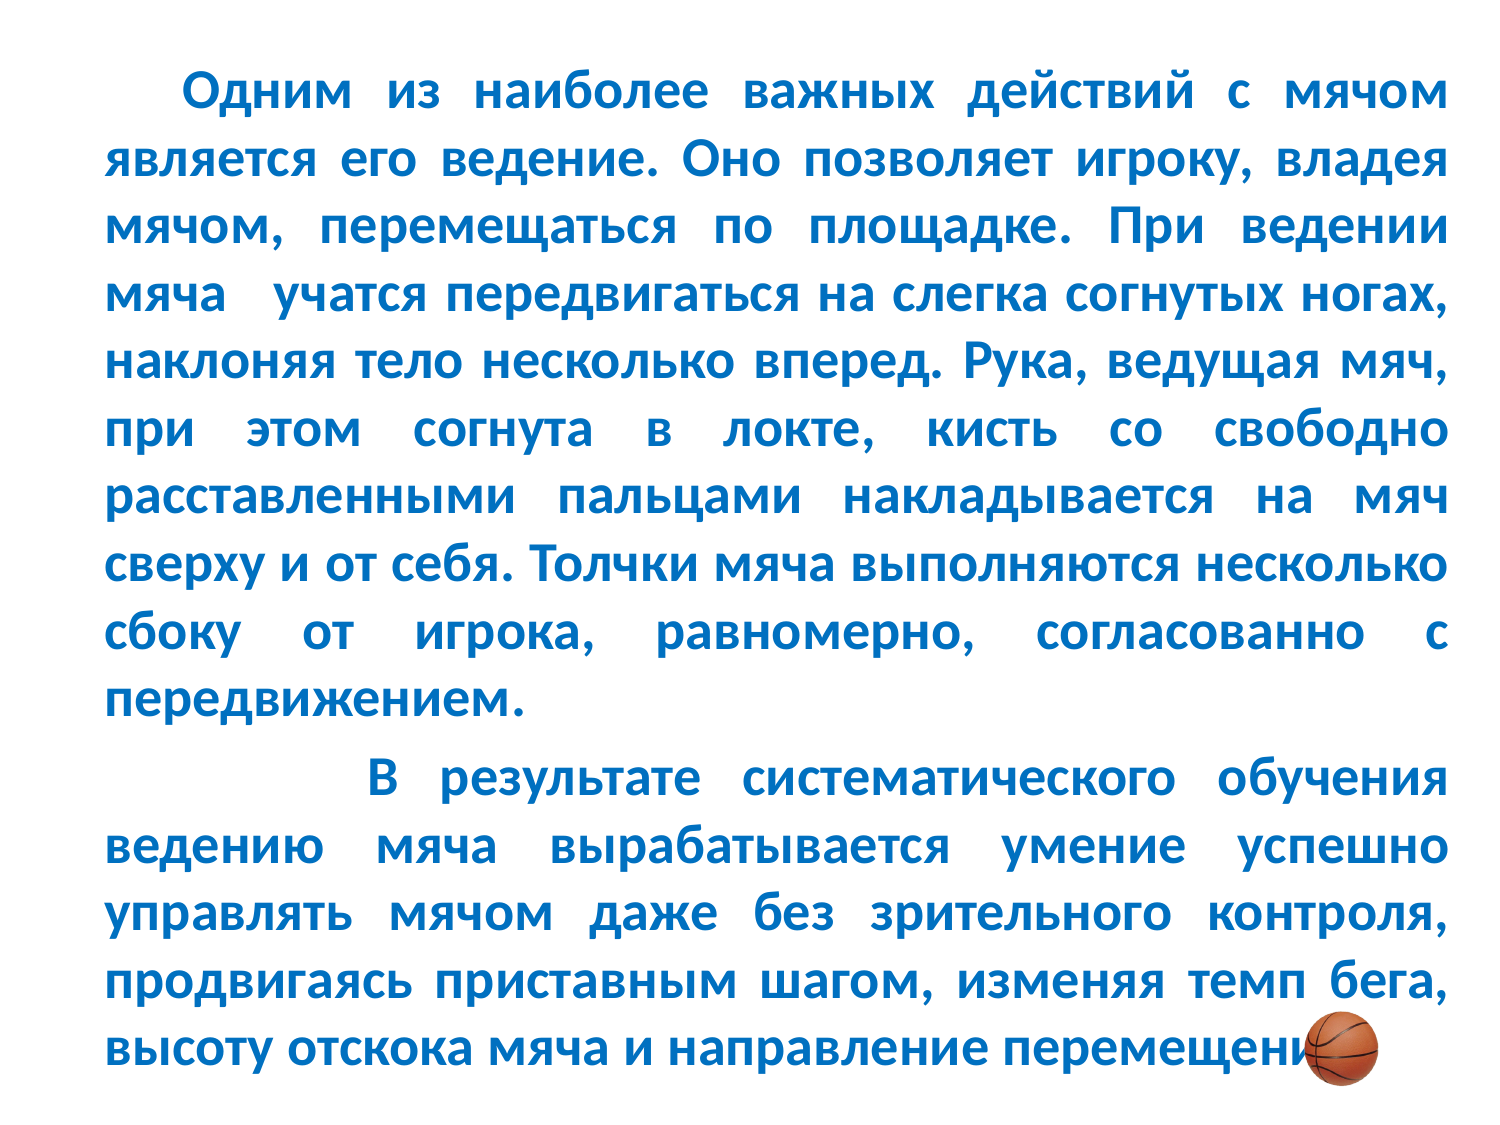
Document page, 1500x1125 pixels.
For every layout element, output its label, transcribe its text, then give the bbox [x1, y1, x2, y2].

picture [1300, 1007, 1384, 1091]
list Одним из наиболее важных действий с мячом является его ведение. Оно позволяет игроку, владея мячом, перемещаться по площадке. При ведении мяча учатся передвигаться на слегка согнутых ногах, наклоняя тело несколько вперед. Рука, ведущая мяч, при этом согнута в локте, кисть со свободно расставленными пальцами накладывается на мяч сверху и от себя. Толчки мяча выполняются несколько сбоку от игрока, равномерно, согласованно с передвижением. В результате систематического обучения ведению мяча вырабатывается умение успешно управлять мячом даже без зрительного контроля, продвигаясь приставным шагом, изменяя темп бега, высоту отскока мяча и направление перемещения. [35, 44, 1465, 1090]
